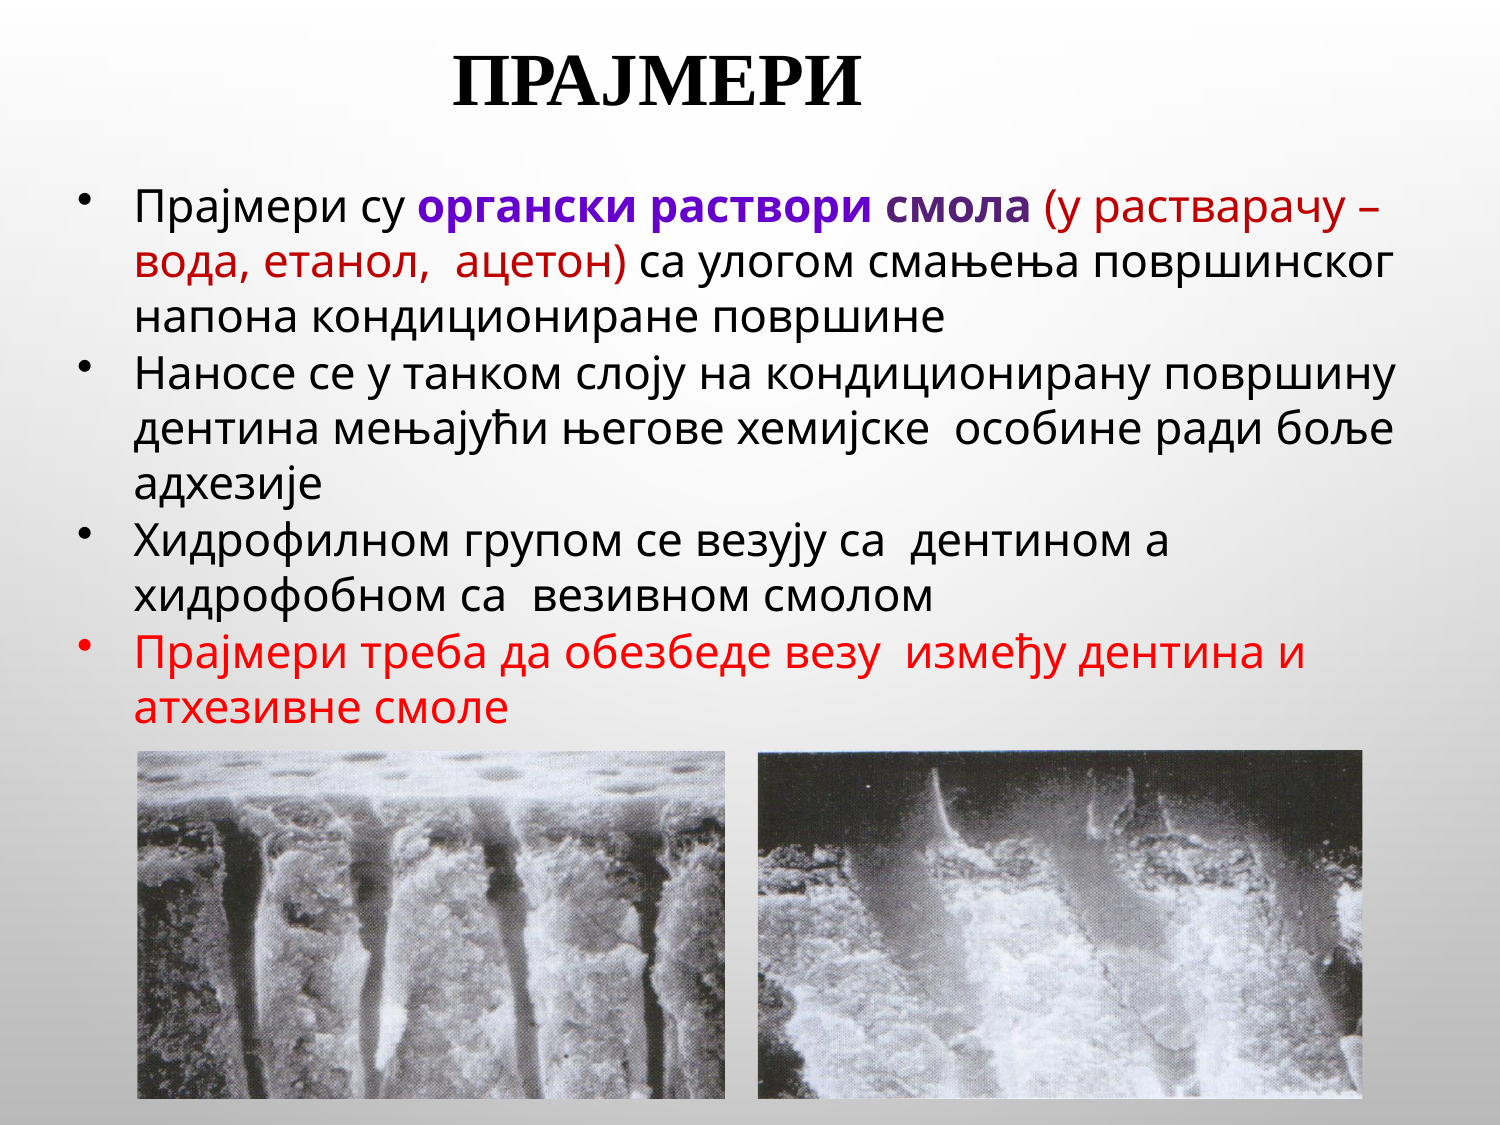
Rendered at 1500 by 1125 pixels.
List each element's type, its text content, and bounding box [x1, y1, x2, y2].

text_box ПРАЈМЕРИ [449, 28, 875, 121]
text_box [137, 751, 725, 1099]
picture [0, 0, 1500, 1125]
text_box Прајмери су органски раствори смола (у растварачу –вода, етанол, ацетон) са улогом смањења површинског напона кондициониране површине Наносе се у танком слоју на кондиционирану површину дентина мењајући његове хемијске особине ради боље адхезије Хидрофилном групом се везују са дентином а хидрофобном са везивном смолом Прајмери треба да обезбеде везу између дентина и атхезивне смоле [74, 174, 1425, 733]
text_box [757, 750, 1363, 1099]
